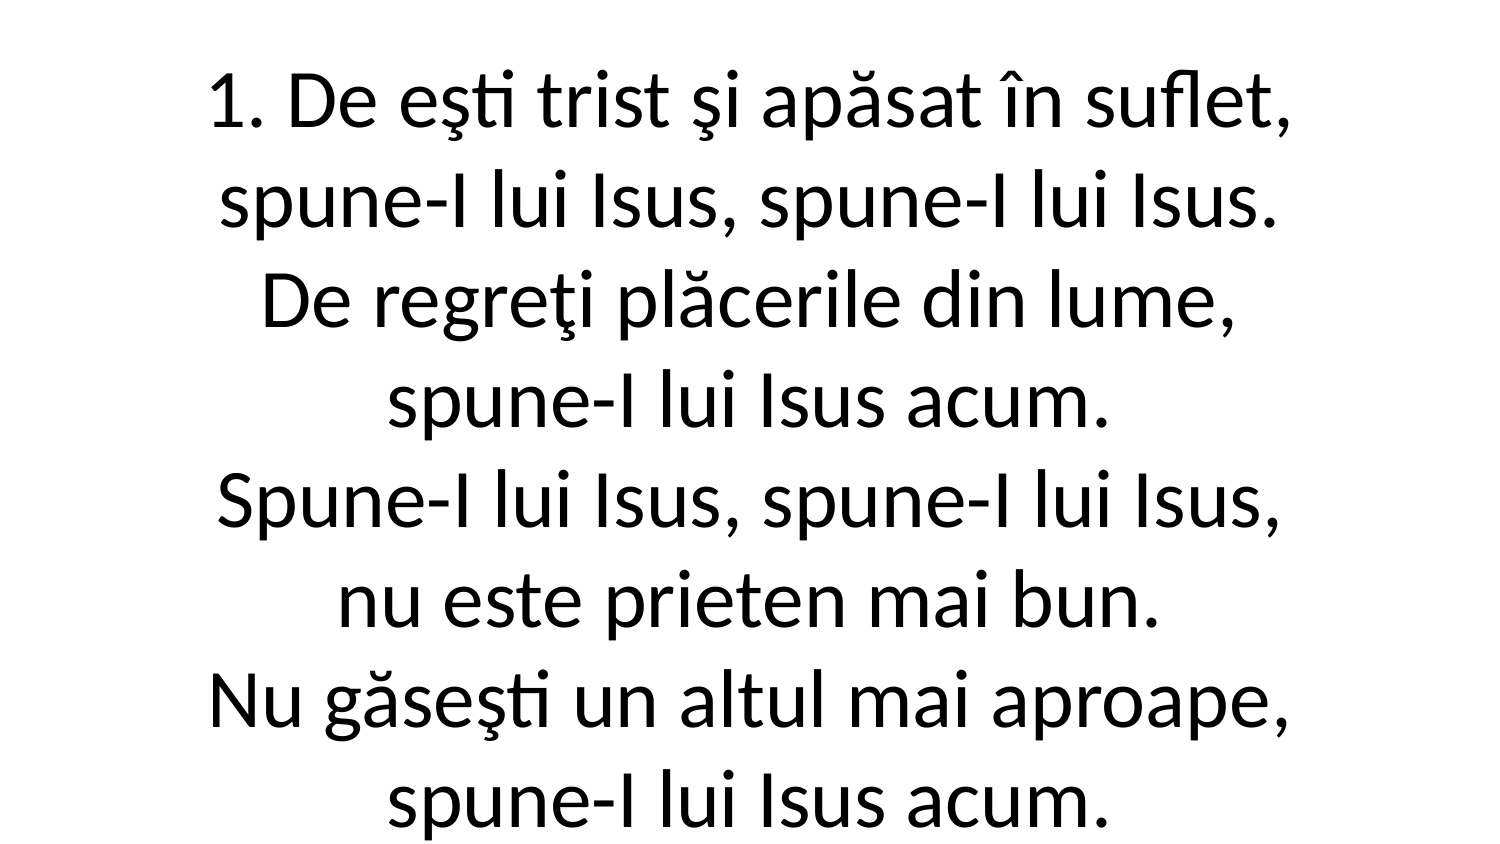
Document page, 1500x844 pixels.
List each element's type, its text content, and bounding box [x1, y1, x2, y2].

text_box 1. De eşti trist şi apăsat în suflet, spune-I lui Isus, spune-I lui Isus. De regreţi plăcerile din lume, spune-I lui Isus acum. Spune-I lui Isus, spune-I lui Isus, nu este prieten mai bun. Nu găseşti un altul mai aproape, spune-I lui Isus acum. [189, 0, 1310, 844]
